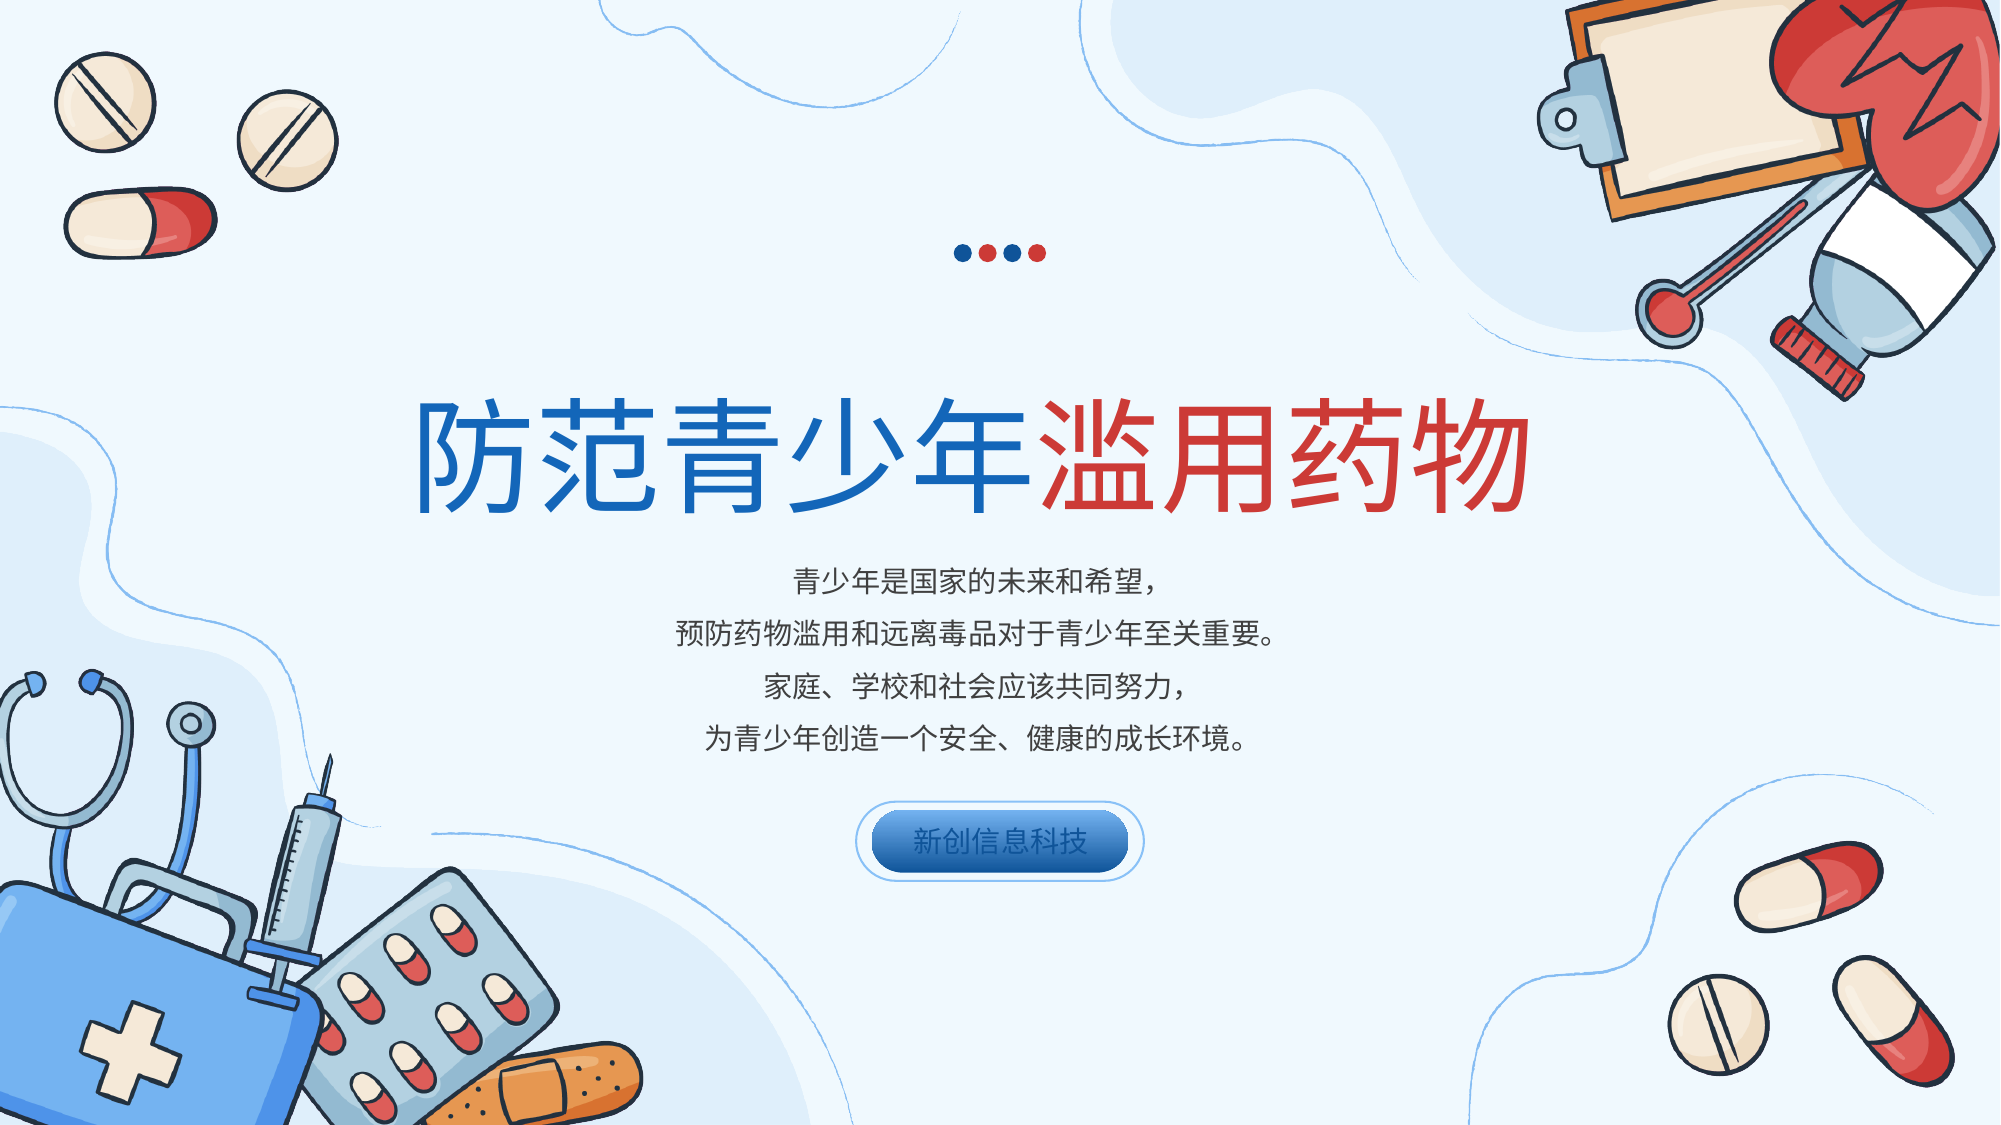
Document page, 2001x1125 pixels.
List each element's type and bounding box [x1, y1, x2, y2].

picture [0, 0, 2000, 1125]
text_box [856, 801, 1144, 881]
text_box [395, 309, 1571, 766]
text_box [953, 244, 1047, 263]
